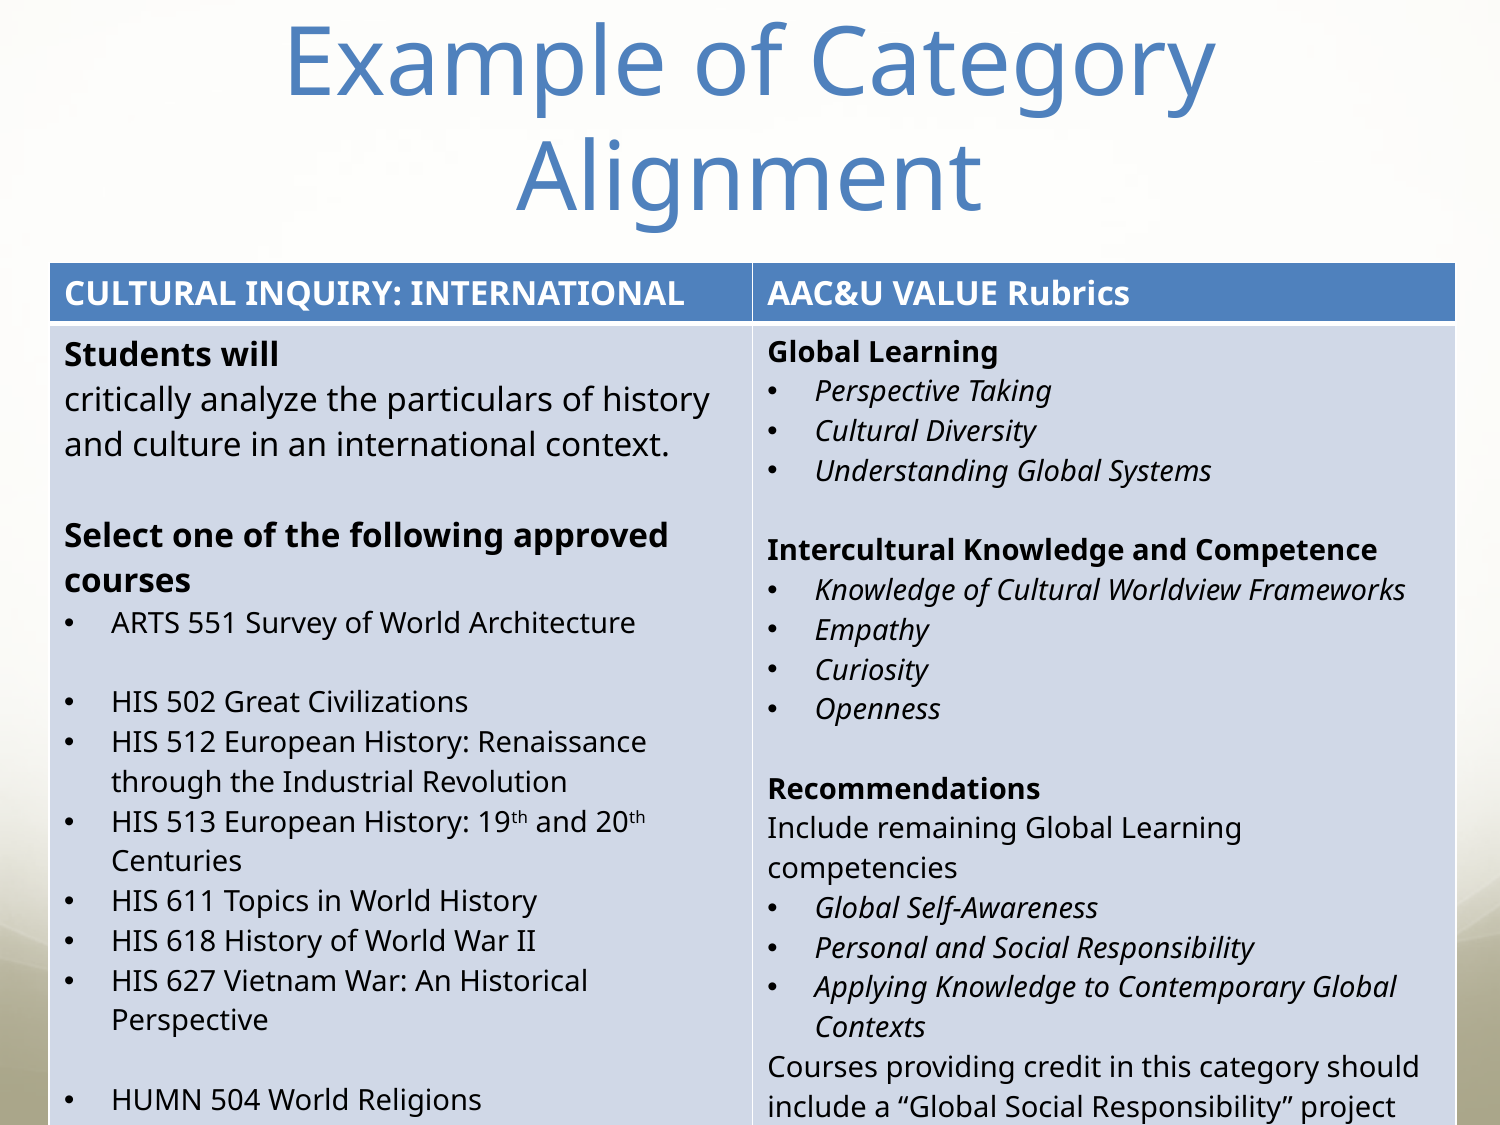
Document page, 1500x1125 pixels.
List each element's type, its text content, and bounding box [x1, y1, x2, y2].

table_cell Global Learning Perspective Taking Cultural Diversity Understanding Global Systems Intercultural Knowledge and Competence Knowledge of Cultural Worldview Frameworks Empathy Curiosity Openness Recommendations Include remaining Global Learning competencies Global Self-Awareness Personal and Social Responsibility Applying Knowledge to Contemporary Global Contexts Courses providing credit in this category should include a “Global Social Responsibility” project that applies knowledge to local action to help address a complex global problem [753, 326, 1455, 1125]
title Example of Category Alignment [90, 17, 1410, 237]
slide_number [923, 1029, 1274, 1090]
table_cell Students will critically analyze the particulars of history and culture in an international context. Select one of the following approved courses ARTS 551 Survey of World Architecture HIS 502 Great Civilizations HIS 512 European History: Renaissance through the Industrial Revolution HIS 513 European History: 19th and 20th Centuries HIS 611 Topics in World History HIS 618 History of World War II HIS 627 Vietnam War: An Historical Perspective HUMN 504 World Religions HUMN 560 Elementary Spanish I [50, 1090, 752, 1125]
table_header AAC&U VALUE Rubrics [753, 263, 1455, 321]
table_header CULTURAL INQUIRY: INTERNATIONAL [50, 263, 752, 321]
table_cell Students will critically analyze the particulars of history and culture in an international context. Select one of the following approved courses ARTS 551 Survey of World Architecture HIS 502 Great Civilizations HIS 512 European History: Renaissance through the Industrial Revolution HIS 513 European History: 19th and 20th Centuries HIS 611 Topics in World History HIS 618 History of World War II HIS 627 Vietnam War: An Historical Perspective HUMN 504 World Religions HUMN 560 Elementary Spanish I [50, 326, 752, 1029]
footer Elizabeth Dalton [43, 1029, 838, 1090]
